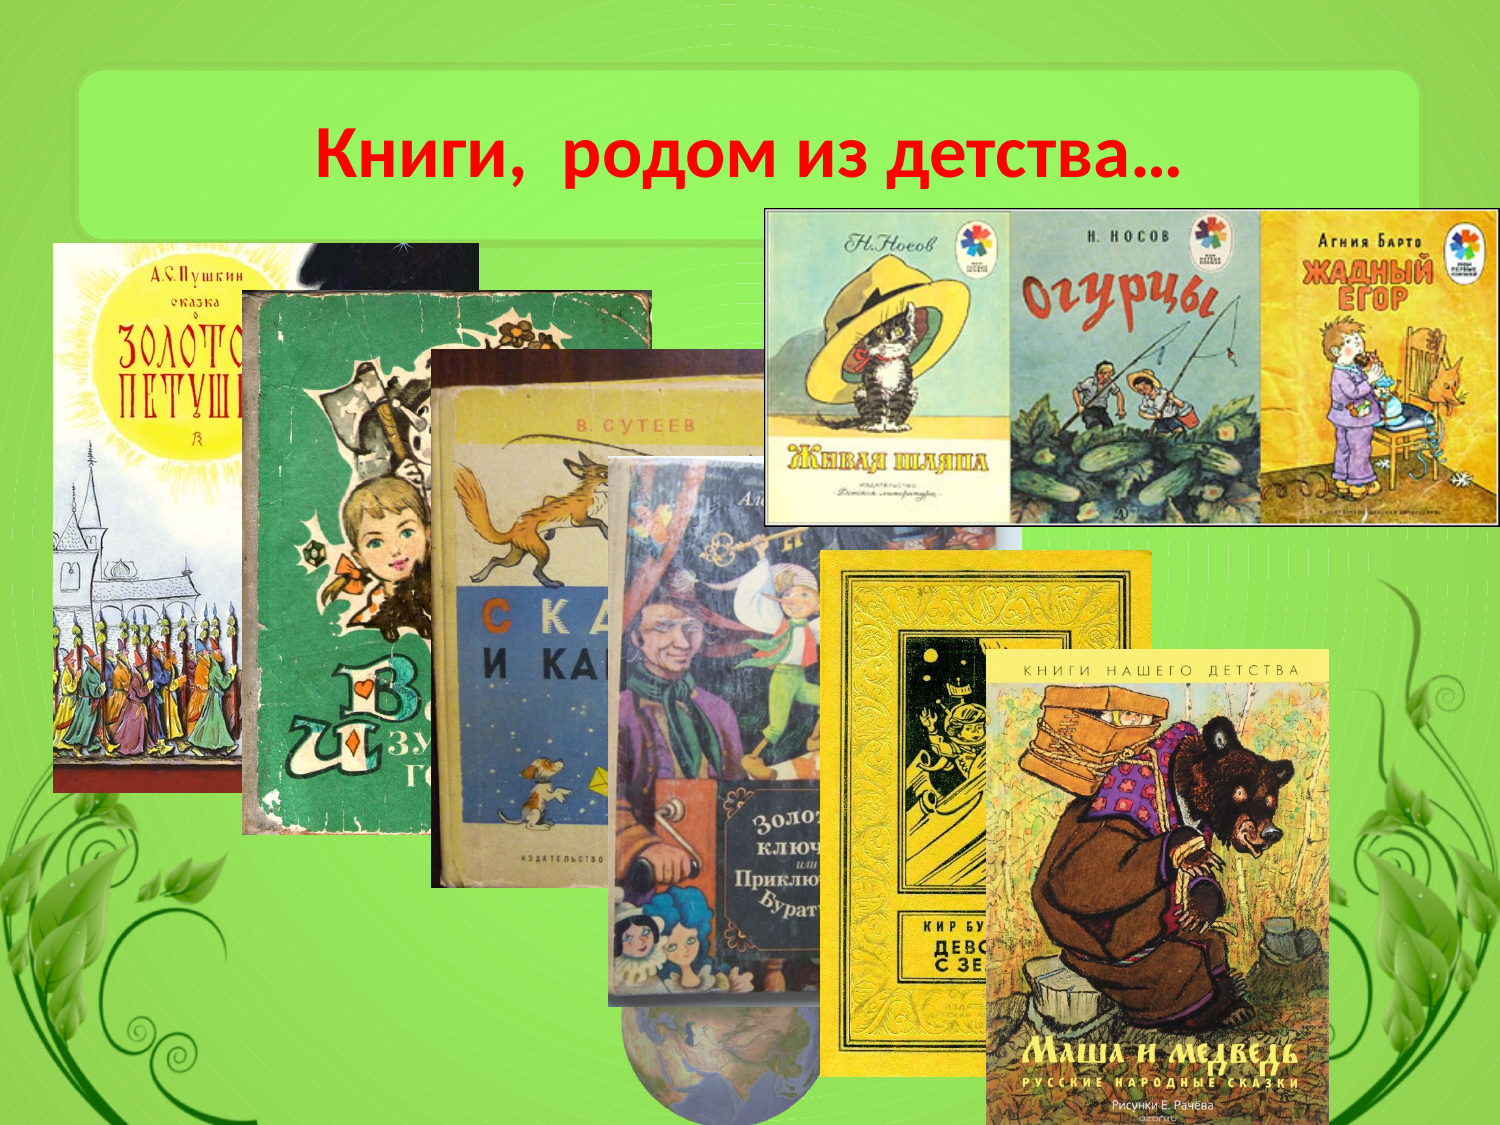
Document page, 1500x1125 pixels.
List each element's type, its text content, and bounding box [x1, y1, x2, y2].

title Книги, родом из детства… [75, 66, 1425, 339]
picture [0, 207, 1500, 1125]
